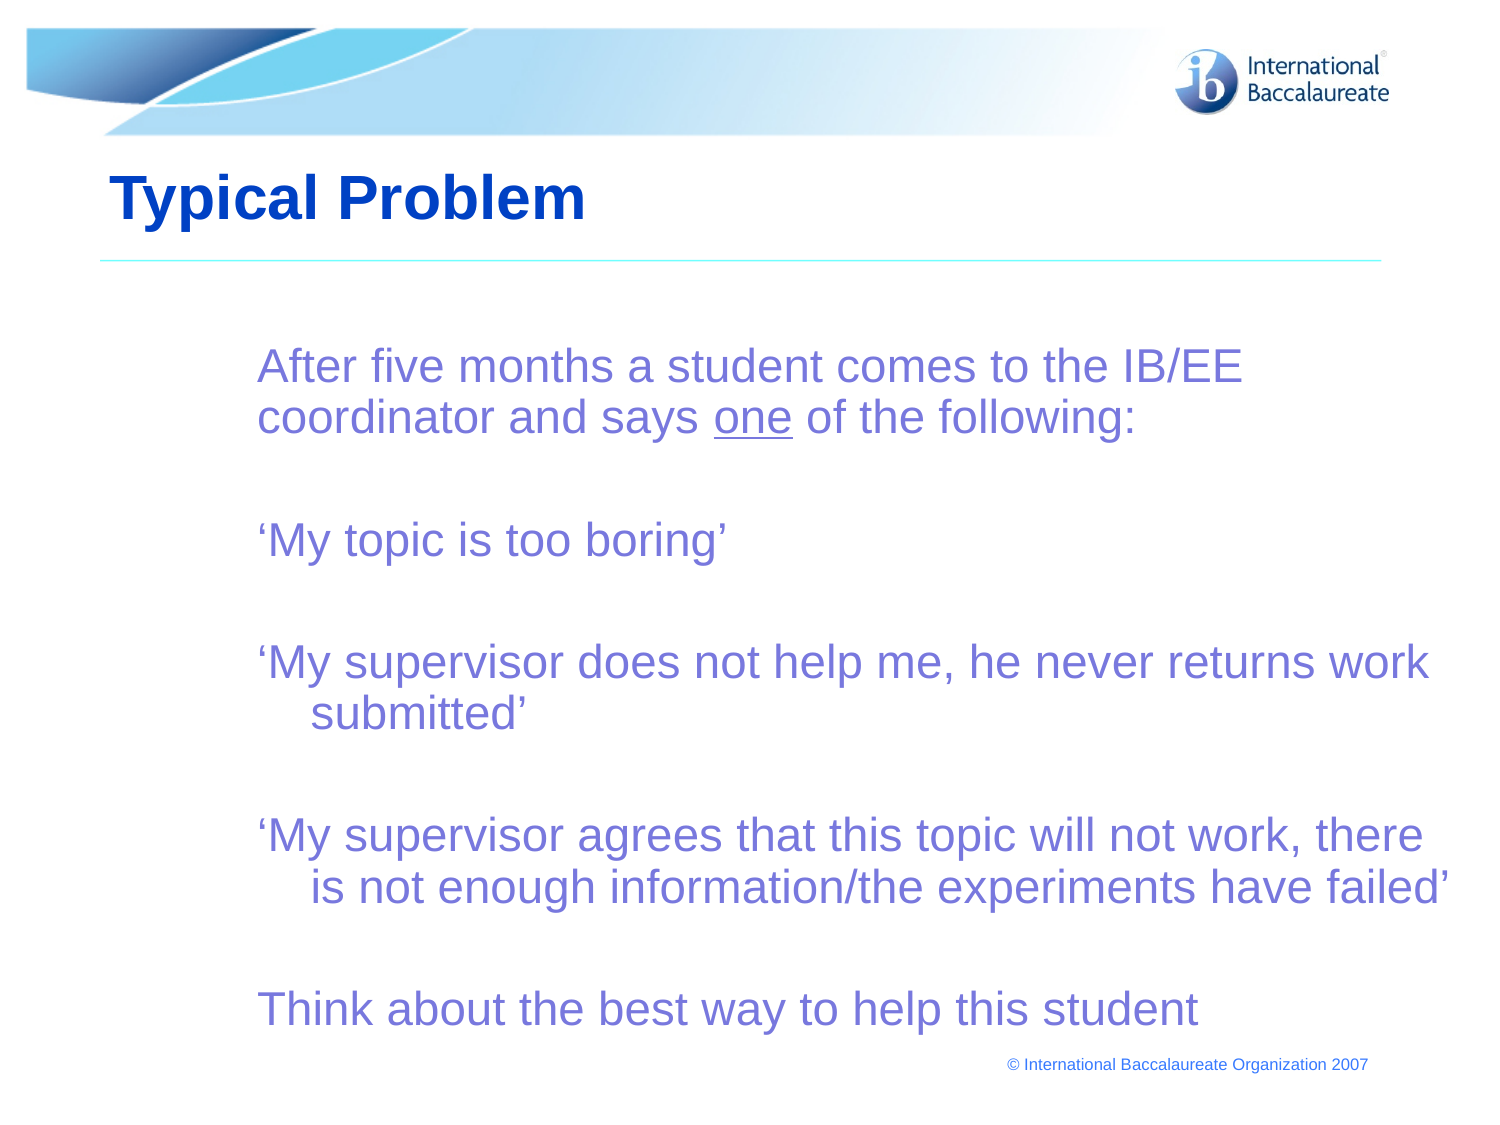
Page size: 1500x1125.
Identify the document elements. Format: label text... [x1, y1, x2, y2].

title Typical Problem [94, 149, 1383, 261]
picture [24, 24, 1389, 142]
list After five months a student comes to the IB/EE coordinator and says one of the following: ‘My topic is too boring’ ‘My supervisor does not help me, he never returns work submitted’ ‘My supervisor agrees that this topic will not work, there is not enough information/the experiments have failed’ Think about the best way to help this student [242, 267, 1473, 1055]
